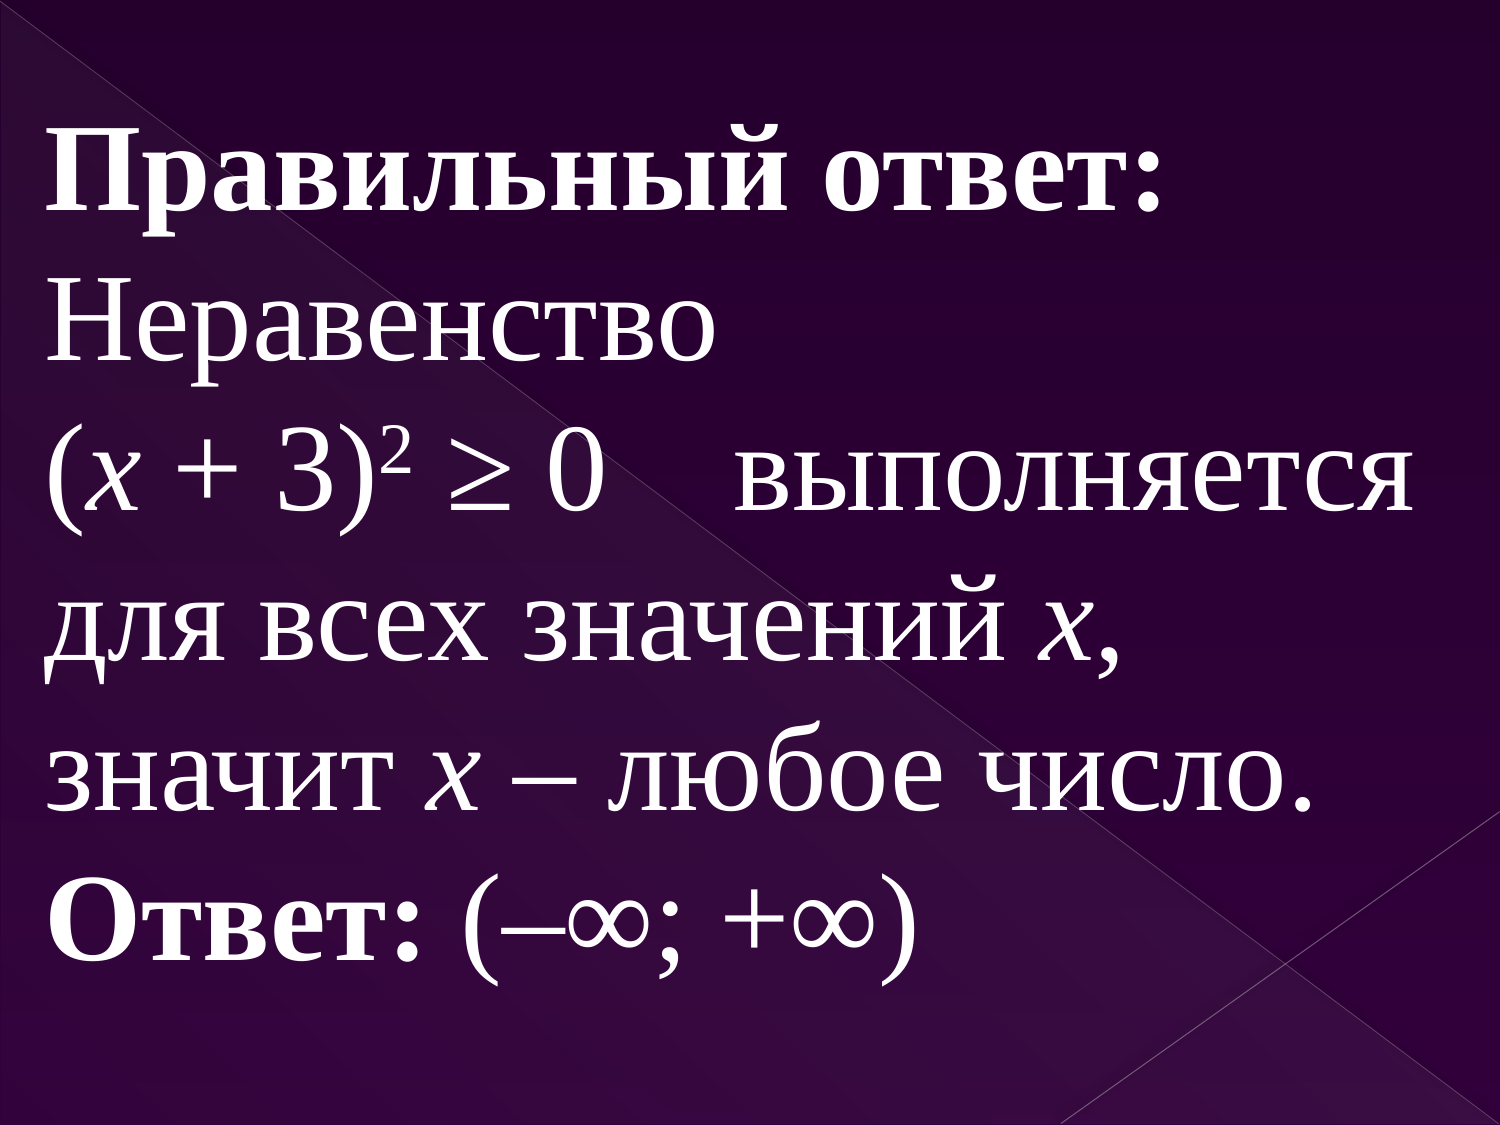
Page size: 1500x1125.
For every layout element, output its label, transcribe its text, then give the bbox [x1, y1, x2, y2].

text_box Правильный ответ: Неравенство (х + 3)2 ≥ 0 выполняется для всех значений х, значит х – любое число. Ответ: (–∞; +∞) [29, 78, 1471, 993]
